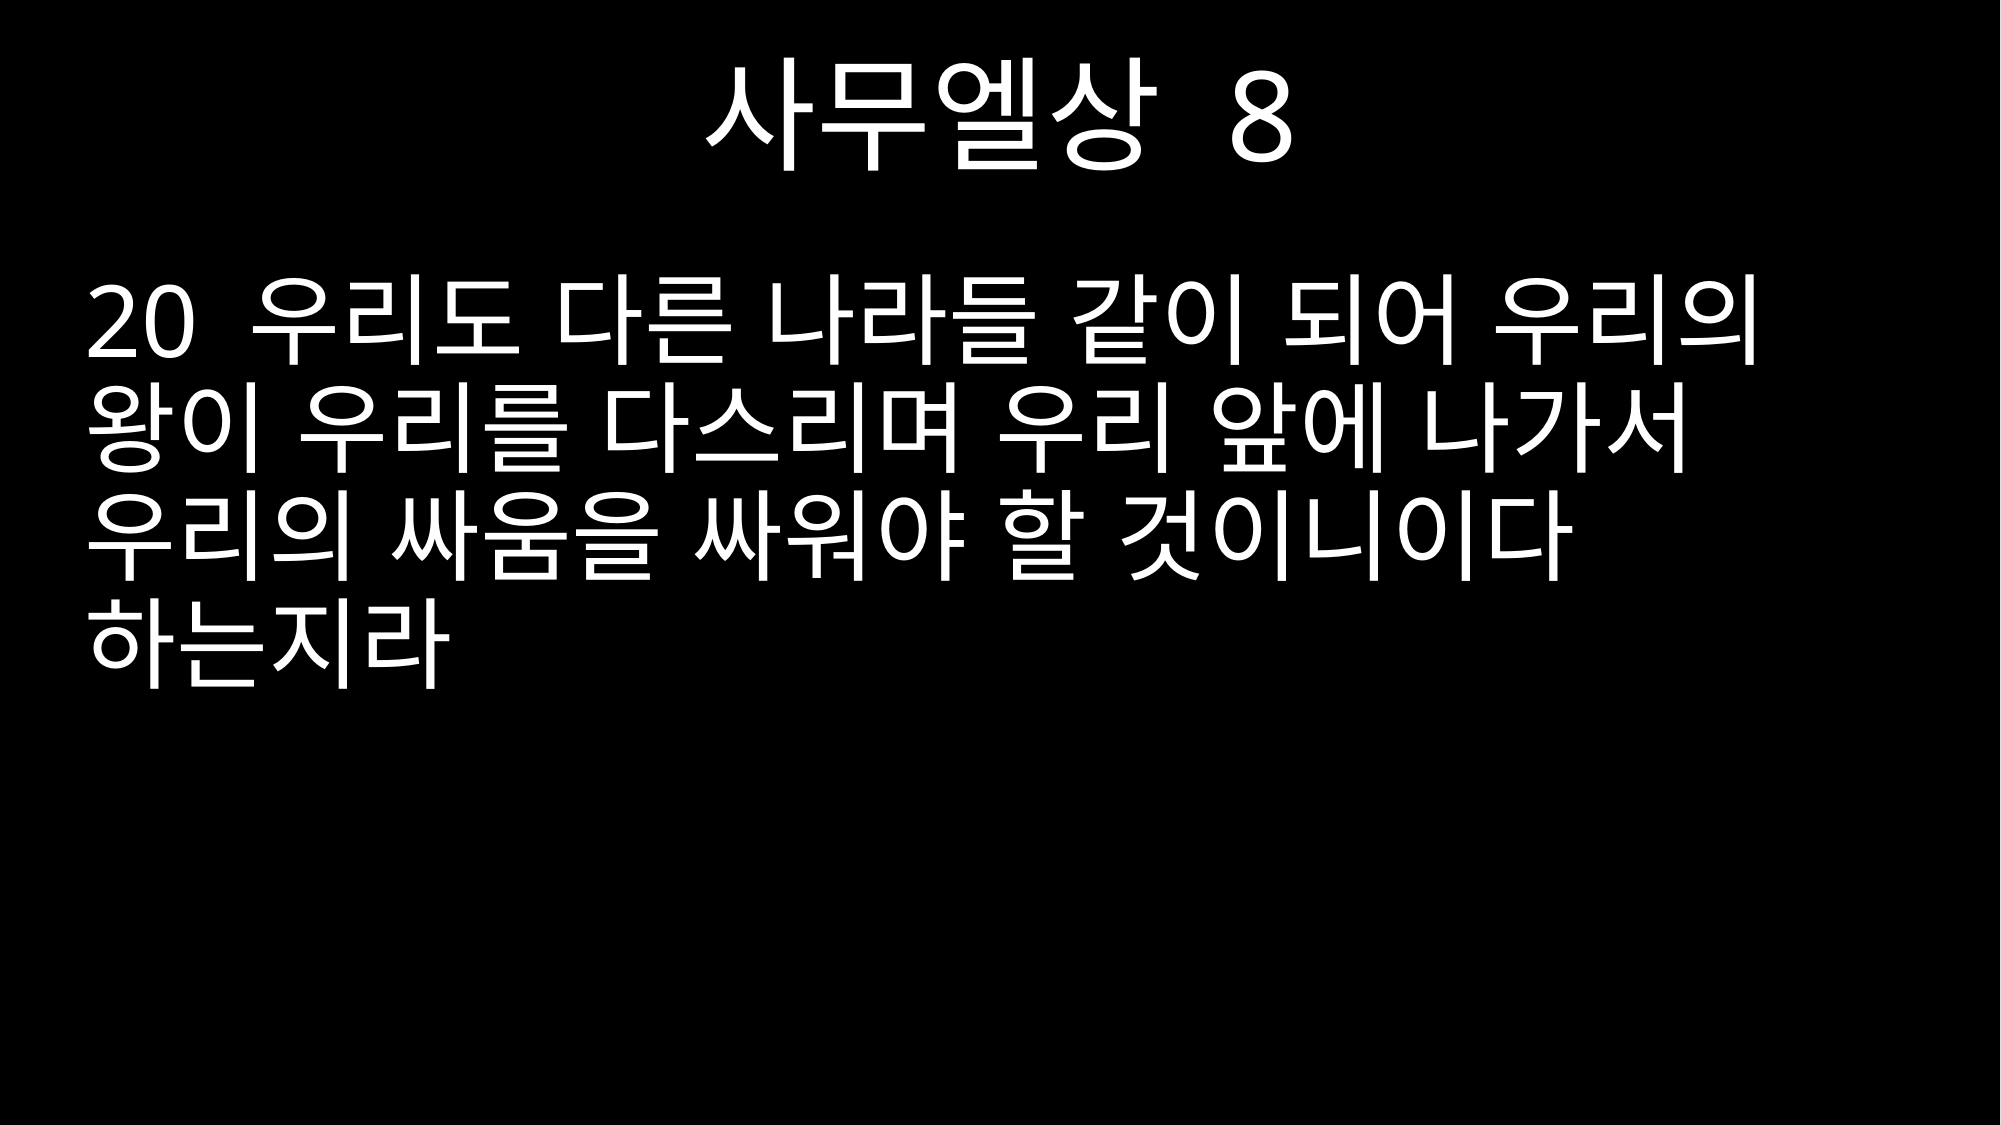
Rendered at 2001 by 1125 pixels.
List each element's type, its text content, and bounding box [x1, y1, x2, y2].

picture [0, 0, 2001, 1125]
list 20 우리도 다른 나라들 같이 되어 우리의 왕이 우리를 다스리며 우리 앞에 나가서 우리의 싸움을 싸워야 할 것이니이다 하는지라 [69, 263, 1953, 423]
footer 사무엘상 8 [0, 32, 2000, 192]
